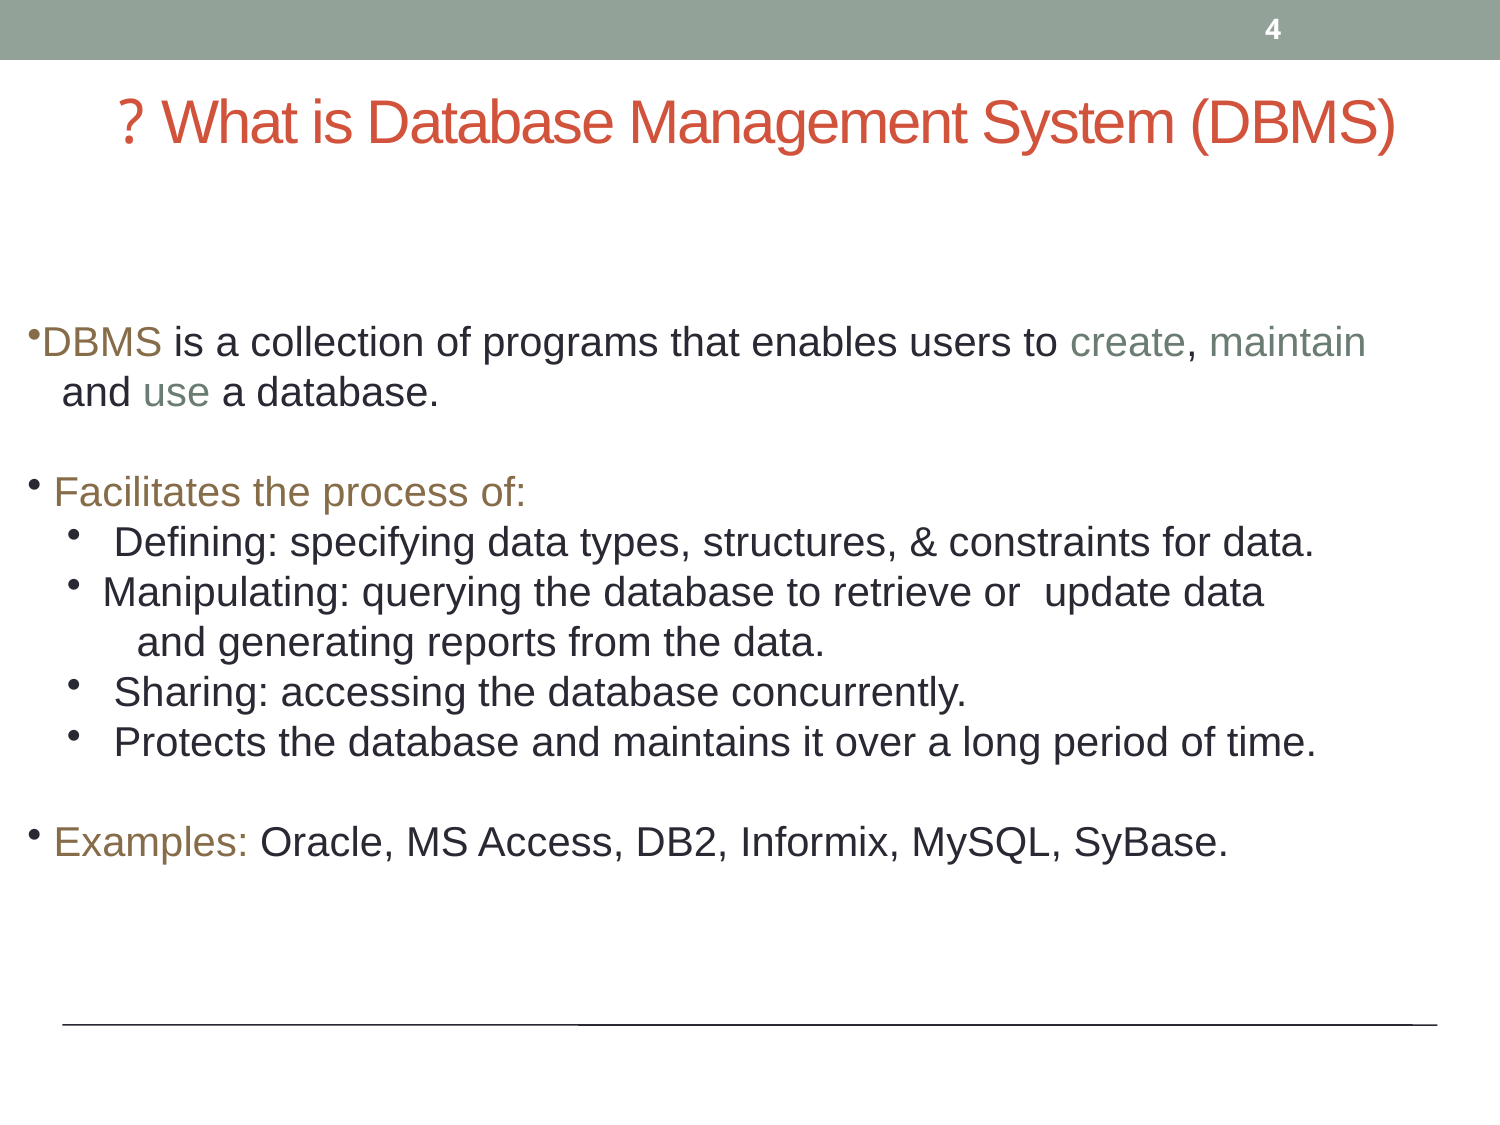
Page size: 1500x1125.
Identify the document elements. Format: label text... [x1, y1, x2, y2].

slide_number 4 [1250, 3, 1425, 57]
title What is Database Management System (DBMS) ? [100, 37, 1438, 200]
text_box DBMS is a collection of programs that enables users to create, maintain and use a database. Facilitates the process of: Defining: specifying data types, structures, & constraints for data. Manipulating: querying the database to retrieve or update data and generating reports from the data. Sharing: accessing the database concurrently. Protects the database and maintains it over a long period of time. Examples: Oracle, MS Access, DB2, Informix, MySQL, SyBase. [12, 237, 1500, 873]
